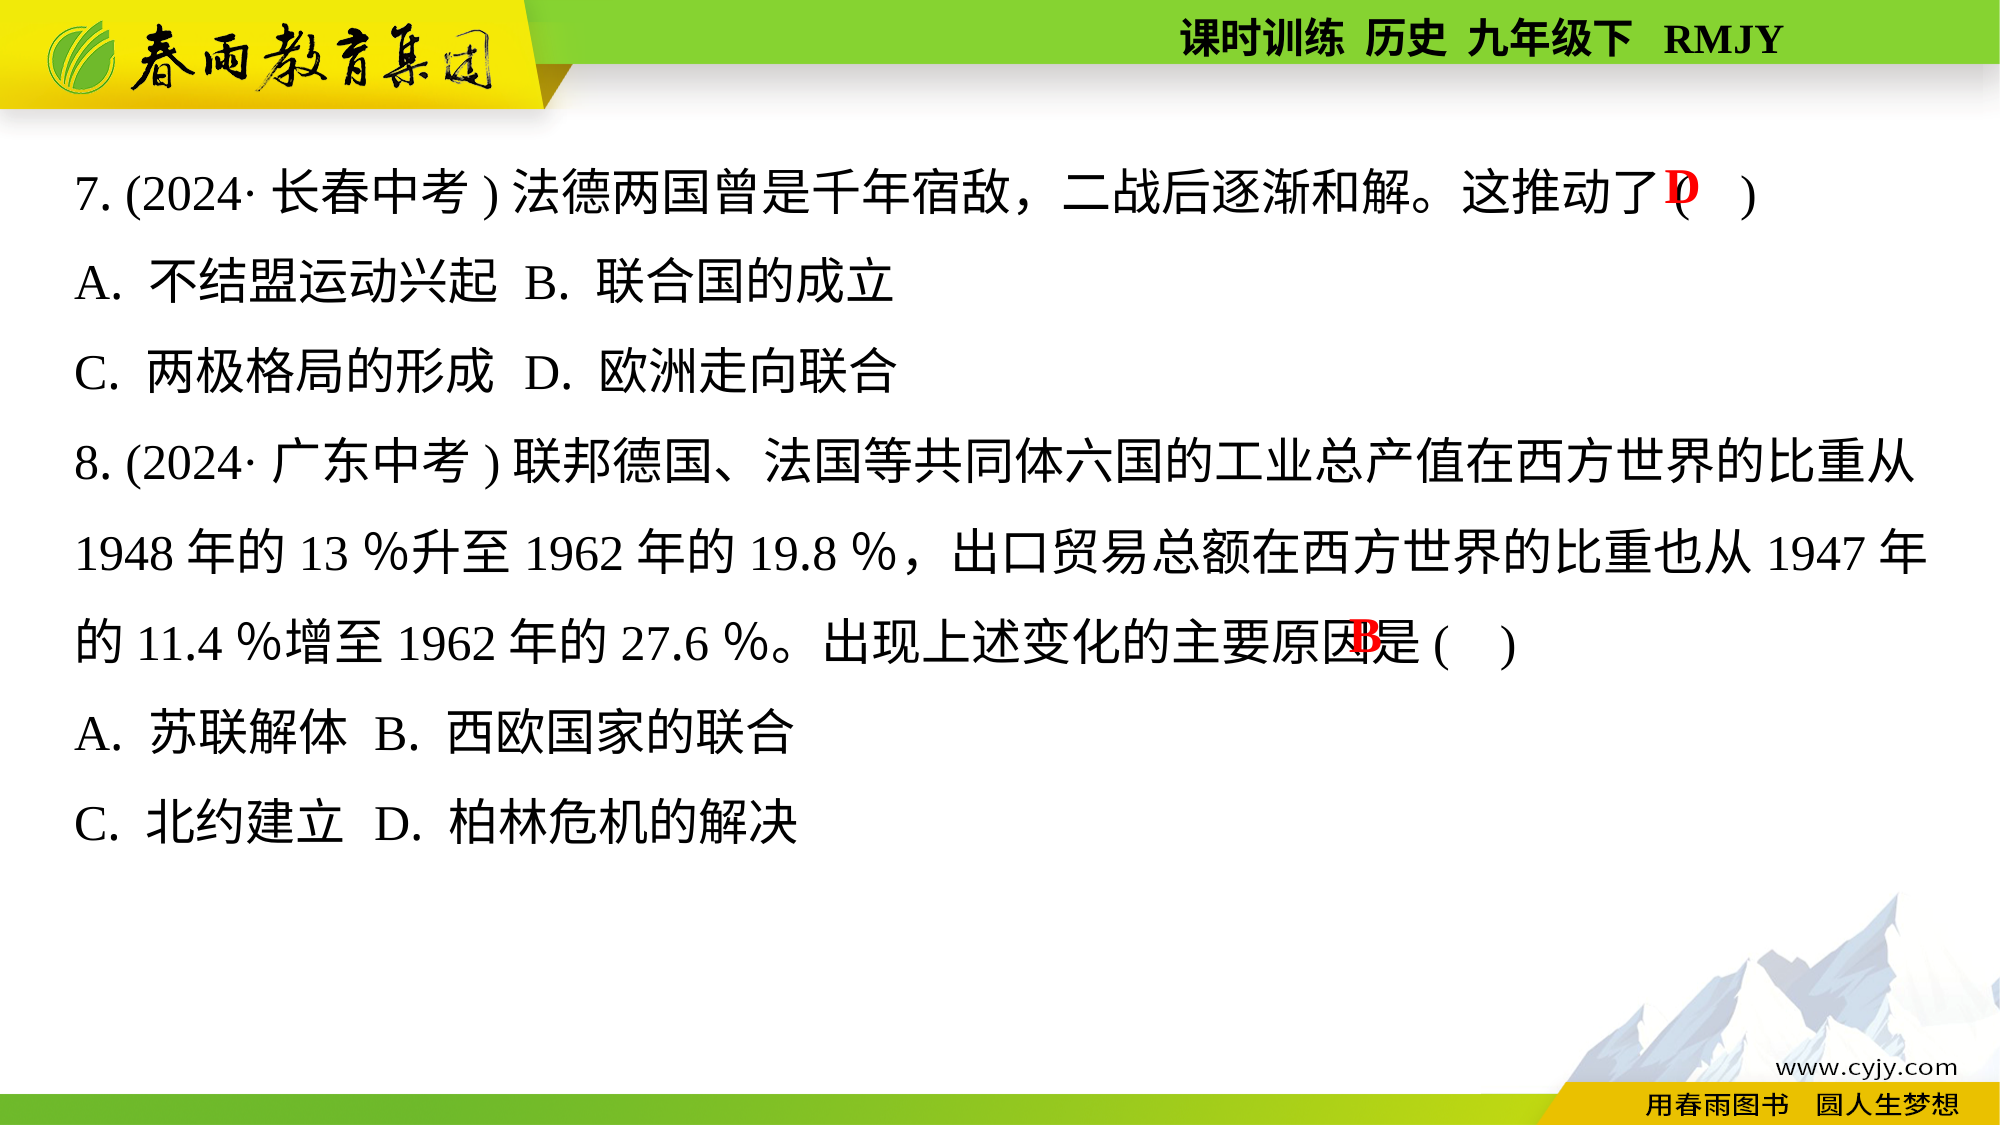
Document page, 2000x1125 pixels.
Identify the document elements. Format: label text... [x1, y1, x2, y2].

text_box D [1649, 146, 1716, 221]
list 7. (2024·长春中考)法德两国曾是千年宿敌，二战后逐渐和解。这推动了( ) A. 不结盟运动兴起 B. 联合国的成立 C. 两极格局的形成 D. 欧洲走向联合 8. (2024·广东中考)联邦德国、法国等共同体六国的工业总产值在西方世界的比重从1948年的13％升至1962年的19.8％，出口贸易总额在西方世界的比重也从1947年的11.4％增至1962年的27.6％。出现上述变化的主要原因是( ) A. 苏联解体 B. 西欧国家的联合 C. 北约建立 D. 柏林危机的解决 [59, 122, 1944, 865]
picture [0, 0, 2000, 1125]
text_box B [1333, 595, 1397, 670]
